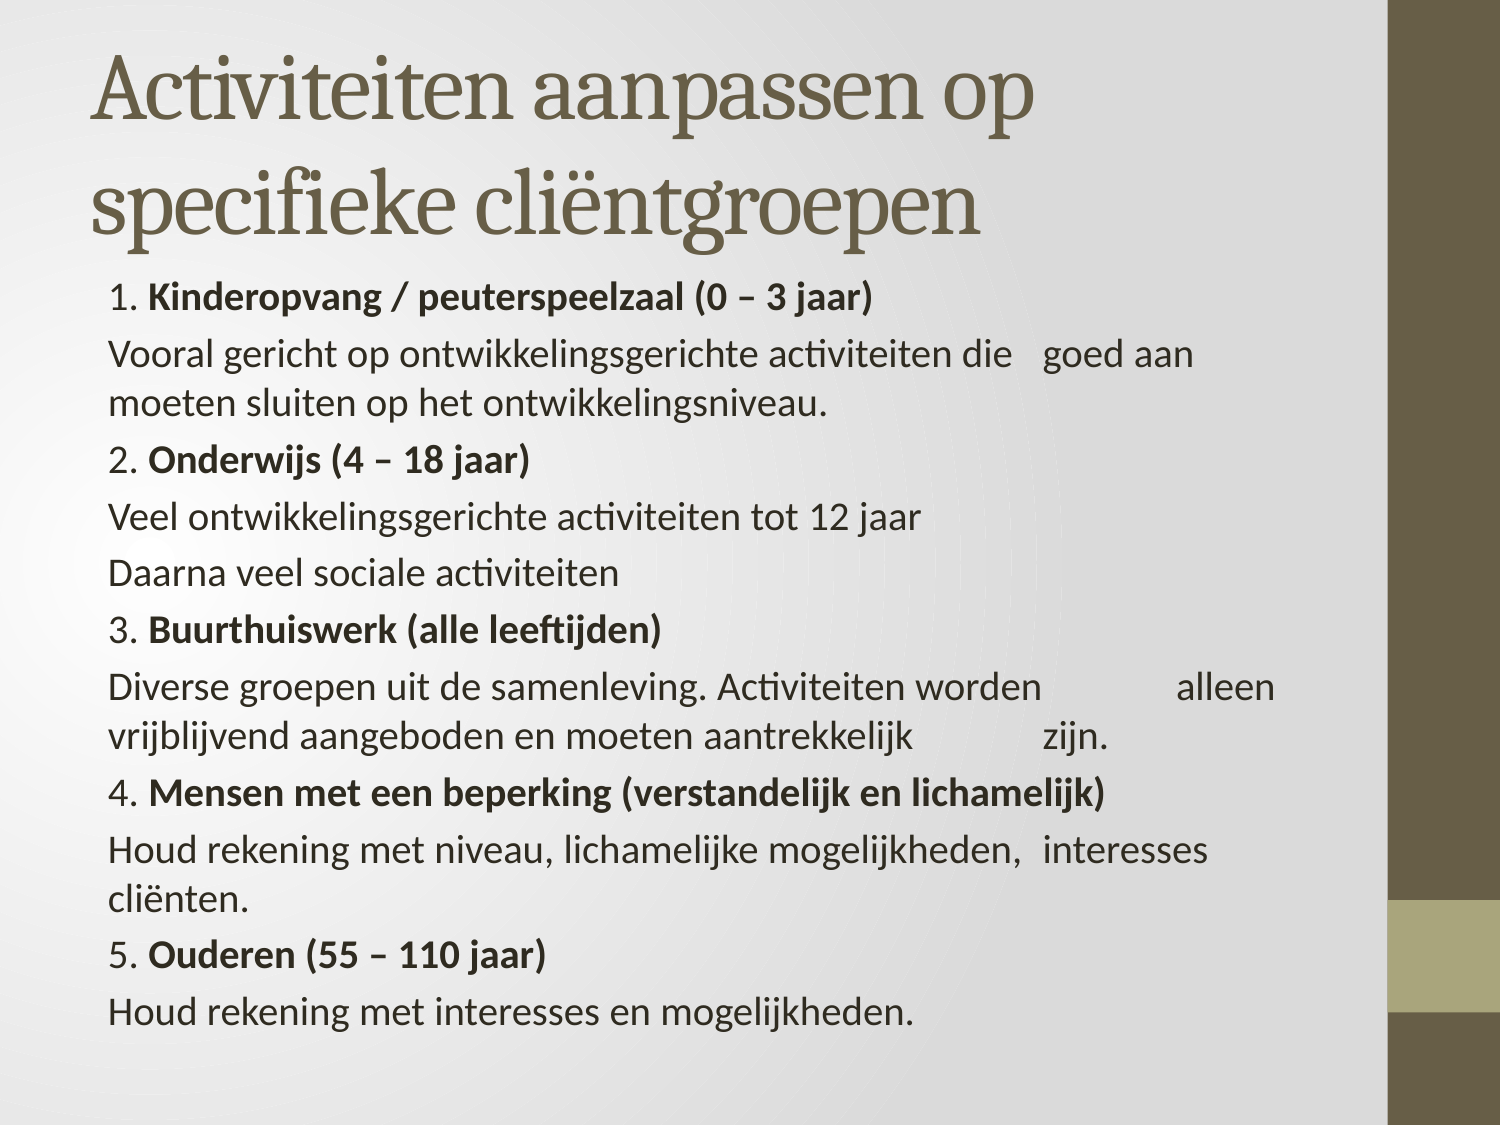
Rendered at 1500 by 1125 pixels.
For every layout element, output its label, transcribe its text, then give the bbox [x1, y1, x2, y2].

title Activiteiten aanpassen op specifieke cliëntgroepen [75, 45, 1325, 233]
list 1. Kinderopvang / peuterspeelzaal (0 – 3 jaar) Vooral gericht op ontwikkelingsgerichte activiteiten die goed aan moeten sluiten op het ontwikkelingsniveau. 2. Onderwijs (4 – 18 jaar) Veel ontwikkelingsgerichte activiteiten tot 12 jaar Daarna veel sociale activiteiten 3. Buurthuiswerk (alle leeftijden) Diverse groepen uit de samenleving. Activiteiten worden alleen vrijblijvend aangeboden en moeten aantrekkelijk zijn. 4. Mensen met een beperking (verstandelijk en lichamelijk) Houd rekening met niveau, lichamelijke mogelijkheden, interesses cliënten. 5. Ouderen (55 – 110 jaar) Houd rekening met interesses en mogelijkheden. [75, 262, 1325, 1050]
